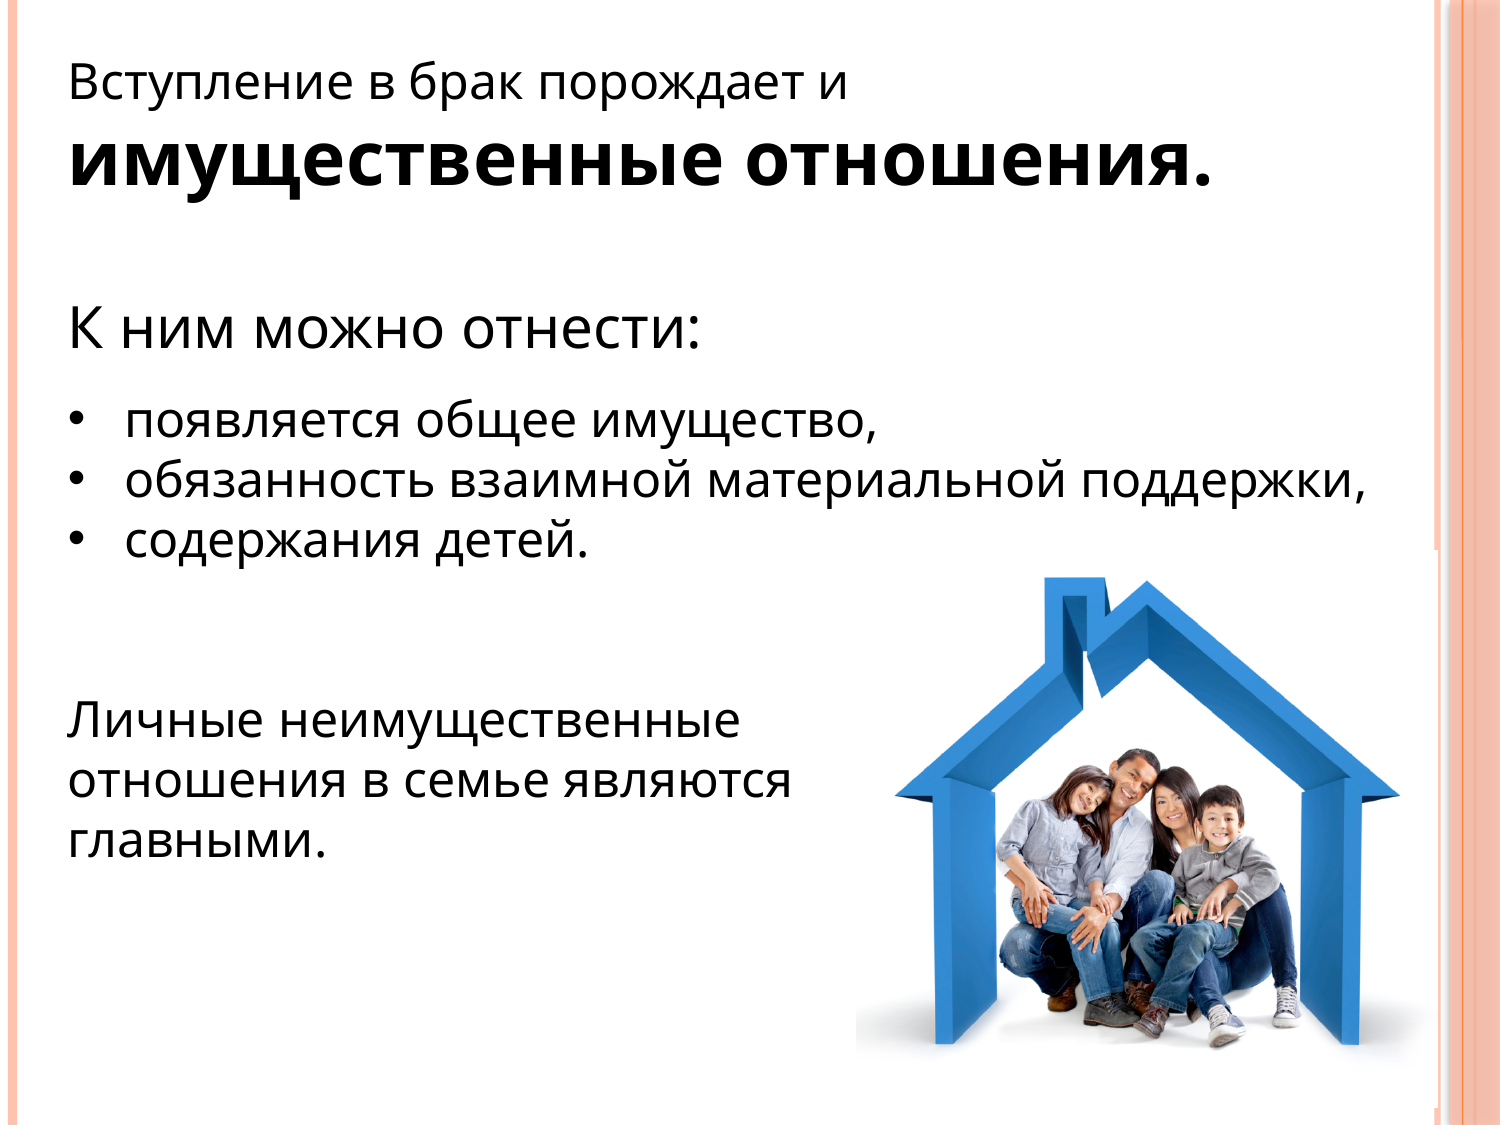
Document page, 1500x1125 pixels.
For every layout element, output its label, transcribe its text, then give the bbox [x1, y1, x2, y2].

picture [855, 550, 1438, 1109]
text_box Вступление в брак порождает и имущественные отношения. К ним можно отнести: появляется общее имущество, обязанность взаимной материальной поддержки, содержания детей. Личные неимущественные отношения в семье являются главными. [53, 42, 1412, 875]
